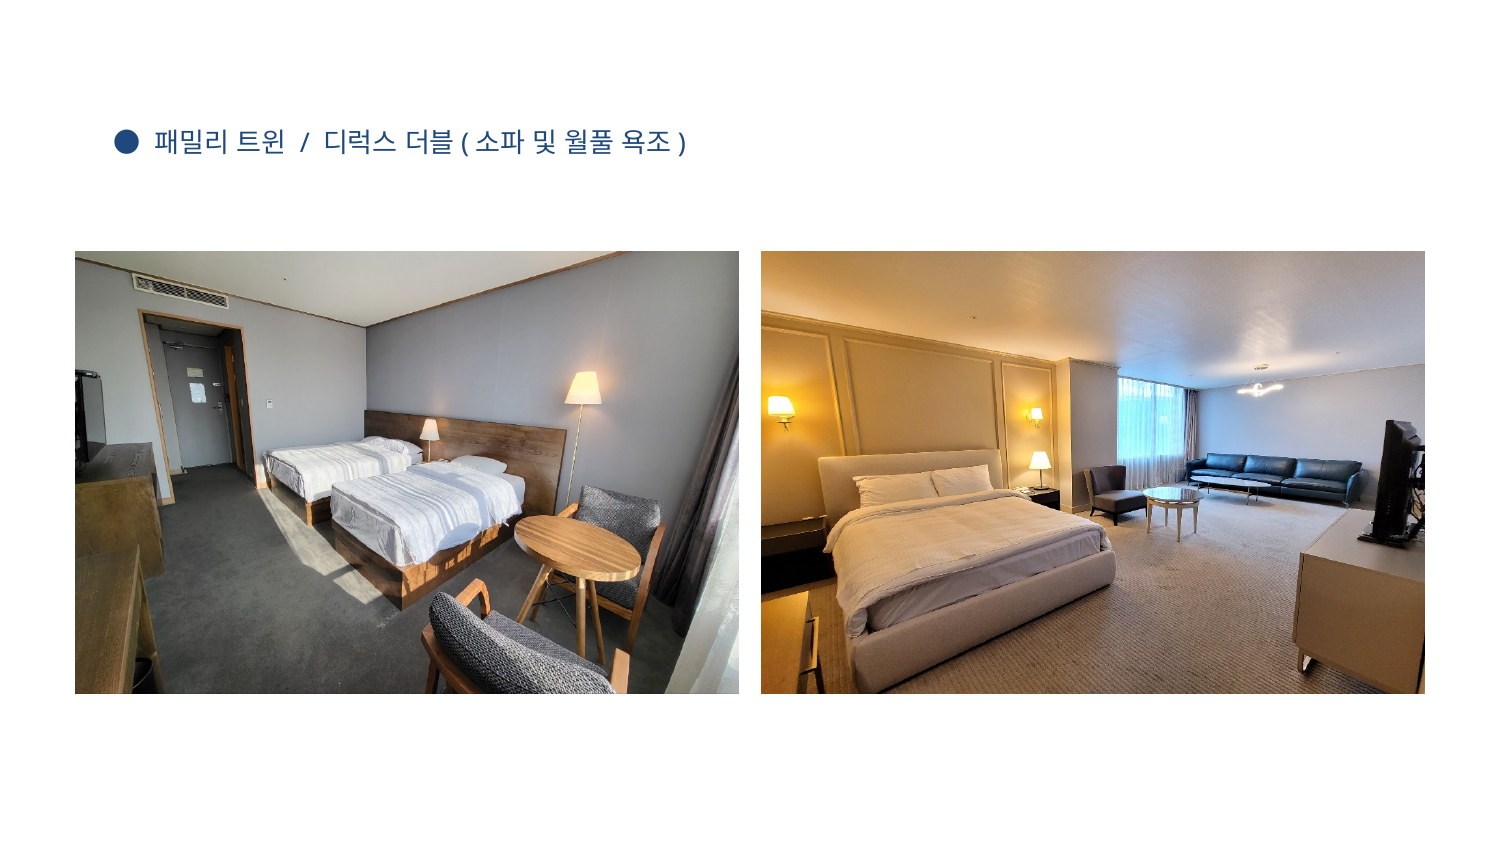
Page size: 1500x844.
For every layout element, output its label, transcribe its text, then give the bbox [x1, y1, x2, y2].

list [761, 251, 1426, 694]
text_box ● 패밀리 트윈 / 디럭스 더블(소파 및 월풀 욕조) [98, 117, 701, 165]
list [74, 251, 739, 694]
